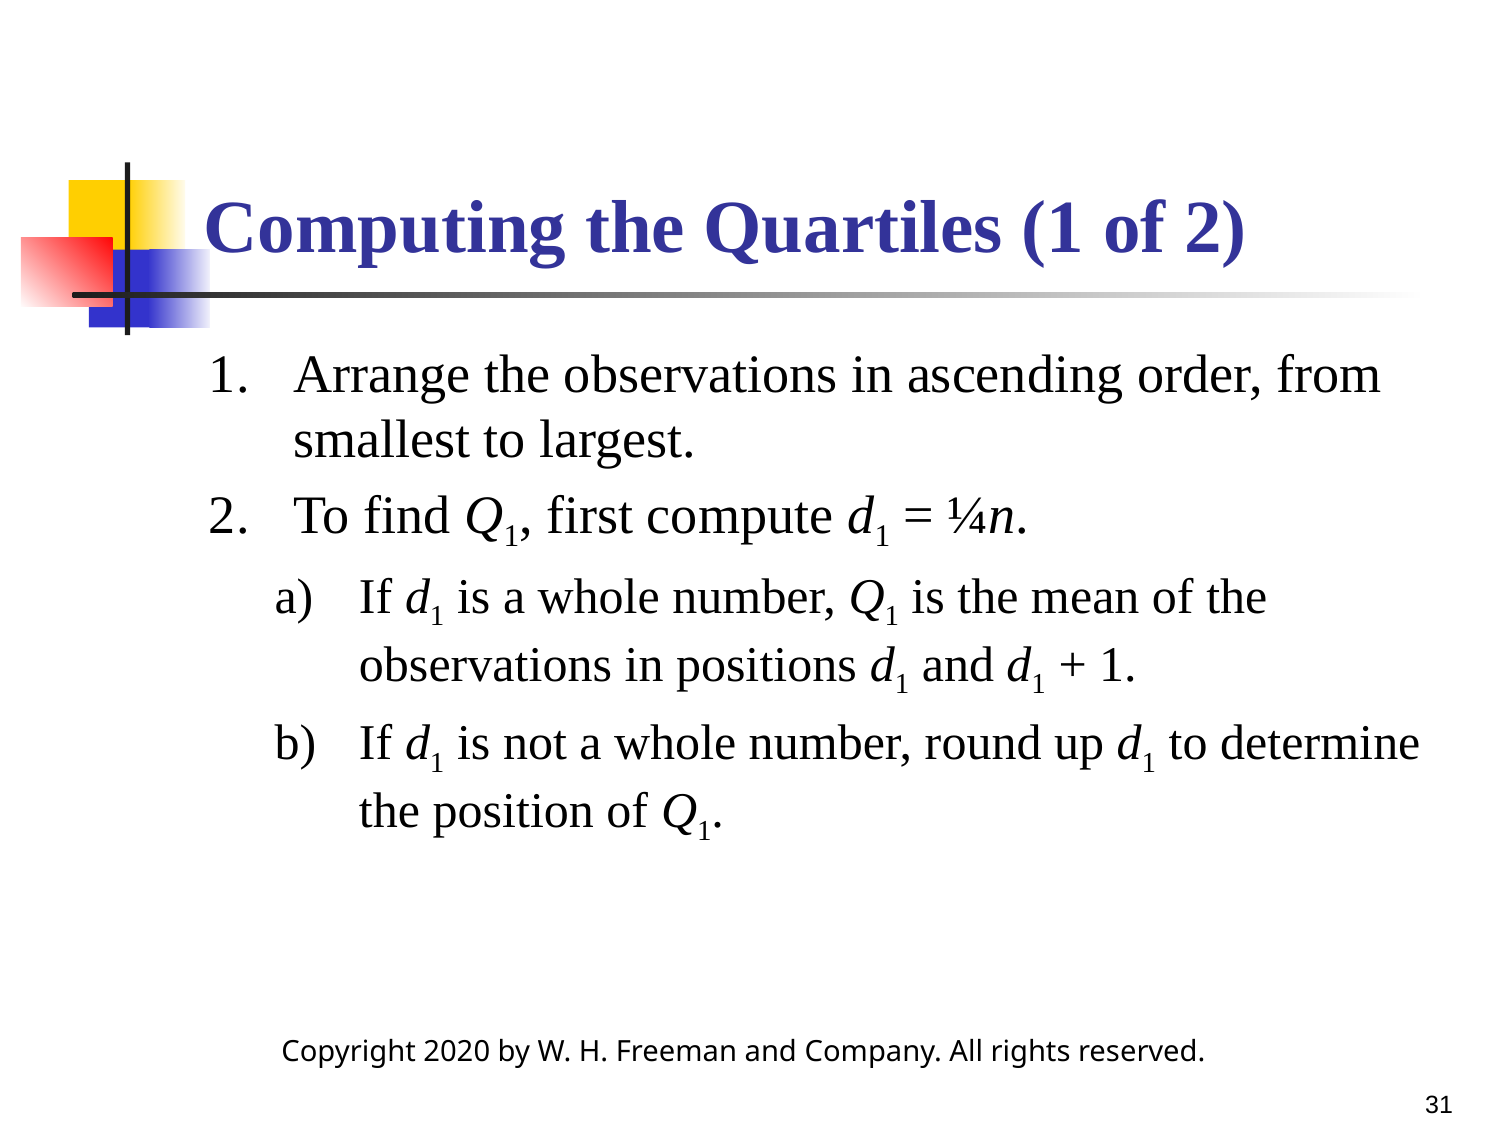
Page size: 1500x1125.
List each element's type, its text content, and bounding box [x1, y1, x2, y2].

list Arrange the observations in ascending order, from smallest to largest. To find Q1, first compute d1 = ¼n. If d1 is a whole number, Q1 is the mean of the observations in positions d1 and d1 + 1. If d1 is not a whole number, round up d1 to determine the position of Q1. [193, 331, 1469, 1006]
title Computing the Quartiles (1 of 2) [188, 35, 1468, 275]
